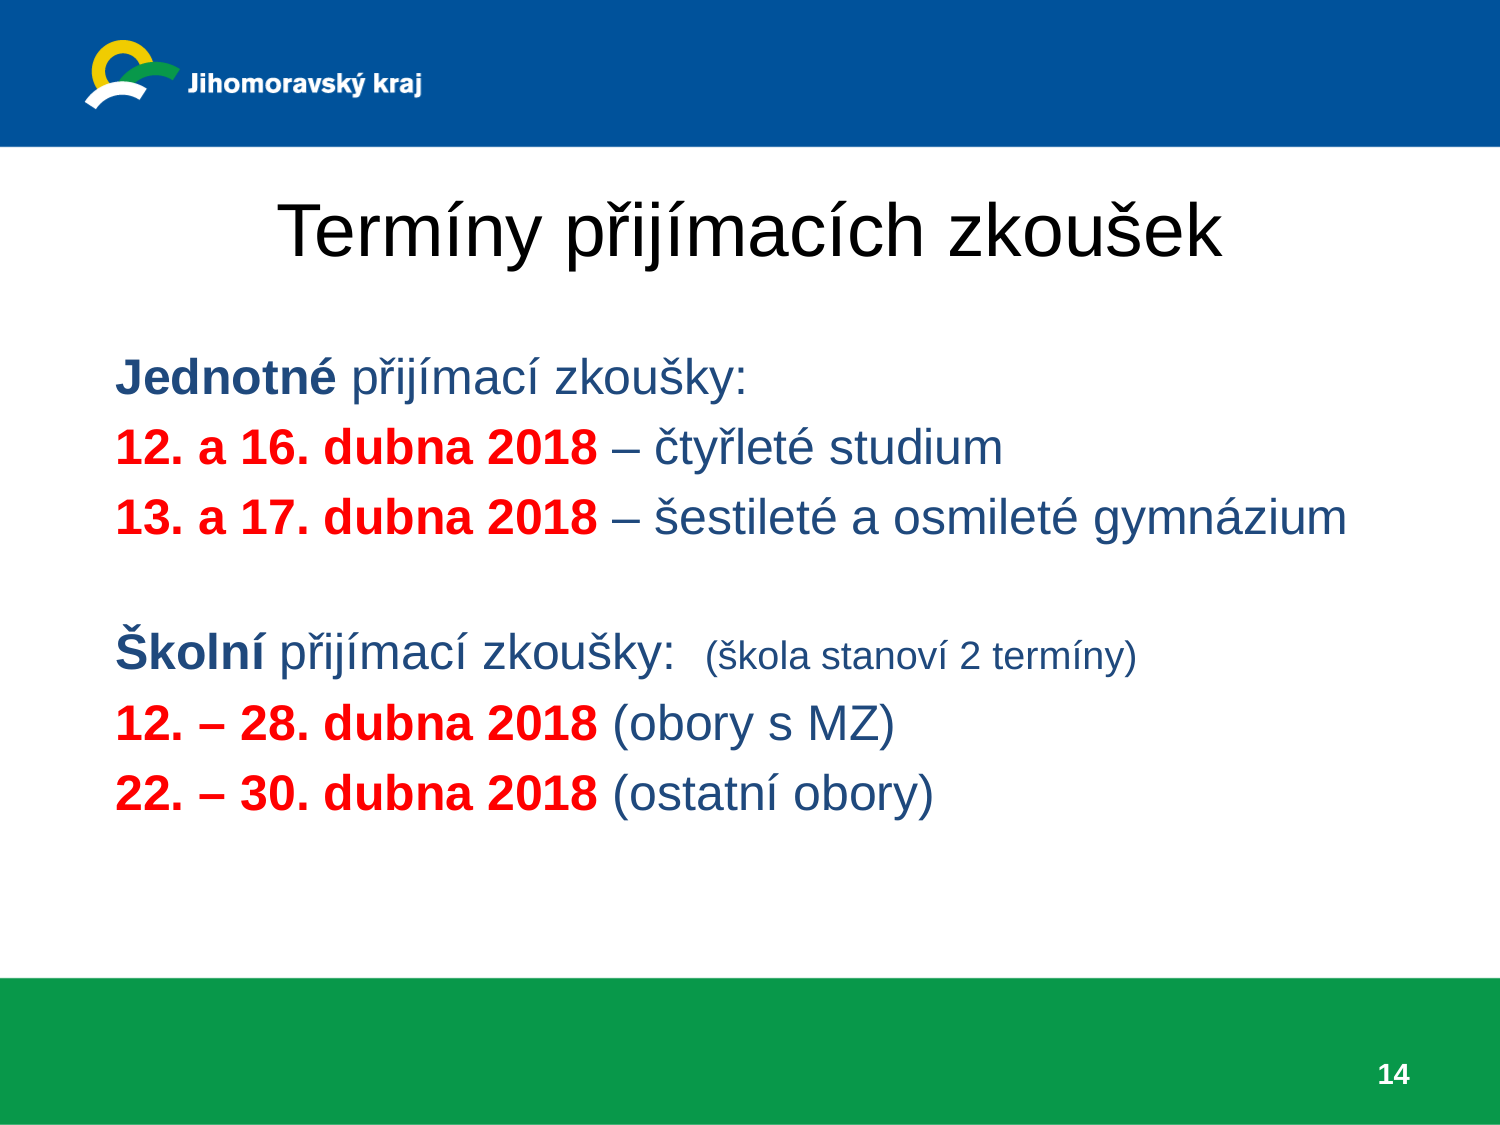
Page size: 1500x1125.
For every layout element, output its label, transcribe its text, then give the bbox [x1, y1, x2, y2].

title Termíny přijímacích zkoušek [74, 173, 1426, 280]
list Jednotné přijímací zkoušky: 12. a 16. dubna 2018 – čtyřleté studium 13. a 17. dubna 2018 – šestileté a osmileté gymnázium Školní přijímací zkoušky: (škola stanoví 2 termíny) 12. – 28. dubna 2018 (obory s MZ) 22. – 30. dubna 2018 (ostatní obory) [100, 266, 1459, 977]
slide_number 14 [1074, 1042, 1425, 1103]
picture [0, 0, 1500, 1125]
